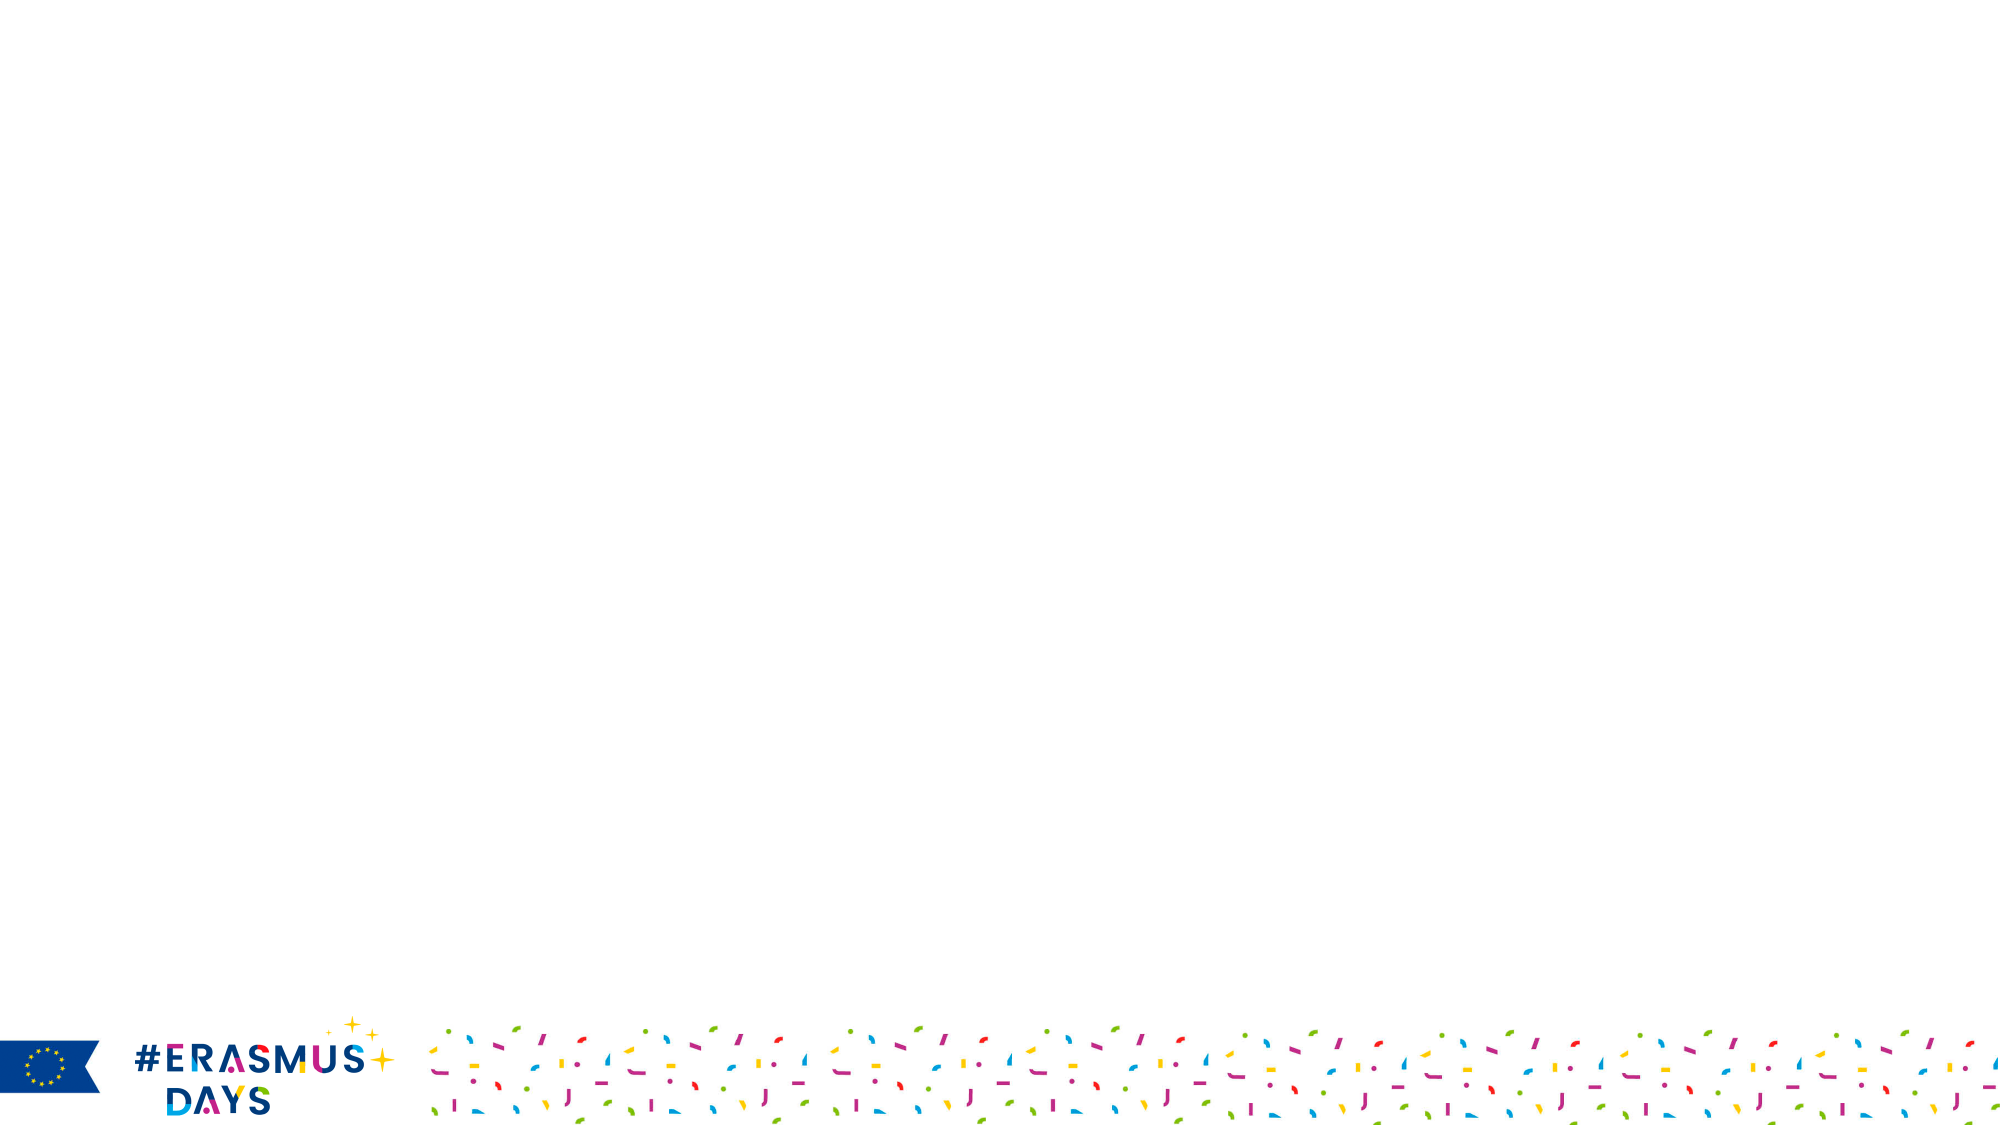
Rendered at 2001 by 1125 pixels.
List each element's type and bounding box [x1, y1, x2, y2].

picture [0, 1015, 2000, 1125]
